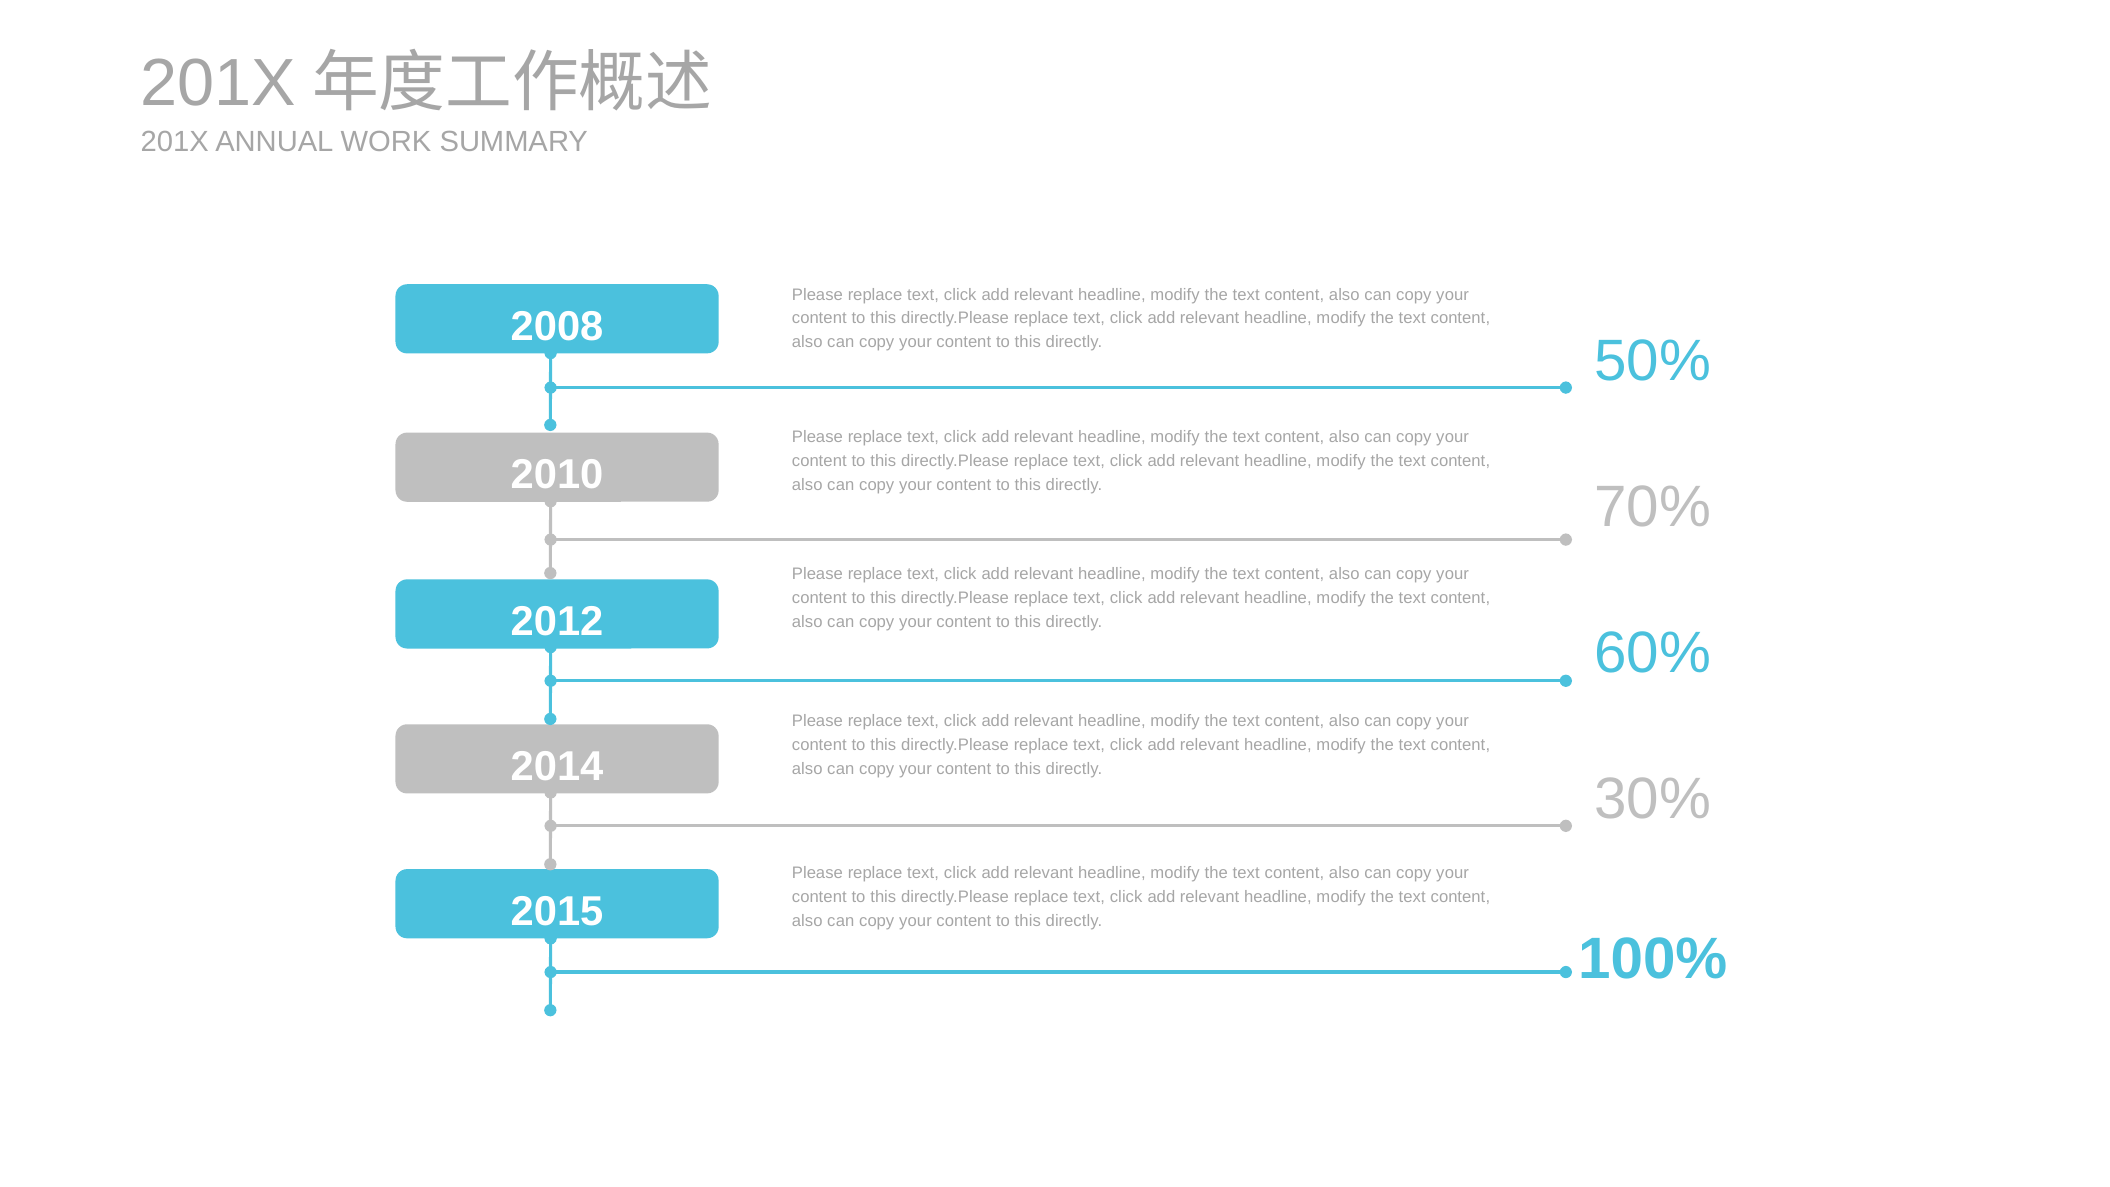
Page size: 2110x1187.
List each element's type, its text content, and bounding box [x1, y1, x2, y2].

text_box Please replace text, click add relevant headline, modify the text content, also can copy your content to this directly.Please replace text, click add relevant headline, modify the text content, also can copy your content to this directly. [791, 559, 1525, 632]
text_box Please replace text, click add relevant headline, modify the text content, also can copy your content to this directly.Please replace text, click add relevant headline, modify the text content, also can copy your content to this directly. [791, 279, 1525, 352]
text_box 50% [1595, 314, 1710, 401]
text_box 2008 [394, 283, 720, 355]
text_box 70% [1595, 460, 1710, 547]
text_box 2015 [394, 868, 720, 940]
text_box Please replace text, click add relevant headline, modify the text content, also can copy your content to this directly.Please replace text, click add relevant headline, modify the text content, also can copy your content to this directly. [791, 422, 1525, 494]
text_box 2014 [394, 723, 720, 795]
text_box 201X ANNUAL WORK SUMMARY [140, 122, 602, 158]
text_box Please replace text, click add relevant headline, modify the text content, also can copy your content to this directly.Please replace text, click add relevant headline, modify the text content, also can copy your content to this directly. [791, 858, 1525, 930]
text_box 30% [1595, 752, 1710, 839]
text_box 201X年度工作概述 [140, 38, 789, 119]
text_box Please replace text, click add relevant headline, modify the text content, also can copy your content to this directly.Please replace text, click add relevant headline, modify the text content, also can copy your content to this directly. [791, 706, 1525, 779]
text_box 2010 [394, 431, 720, 503]
text_box 2012 [394, 578, 720, 650]
text_box 60% [1595, 606, 1710, 693]
text_box 100% [1578, 897, 1728, 985]
